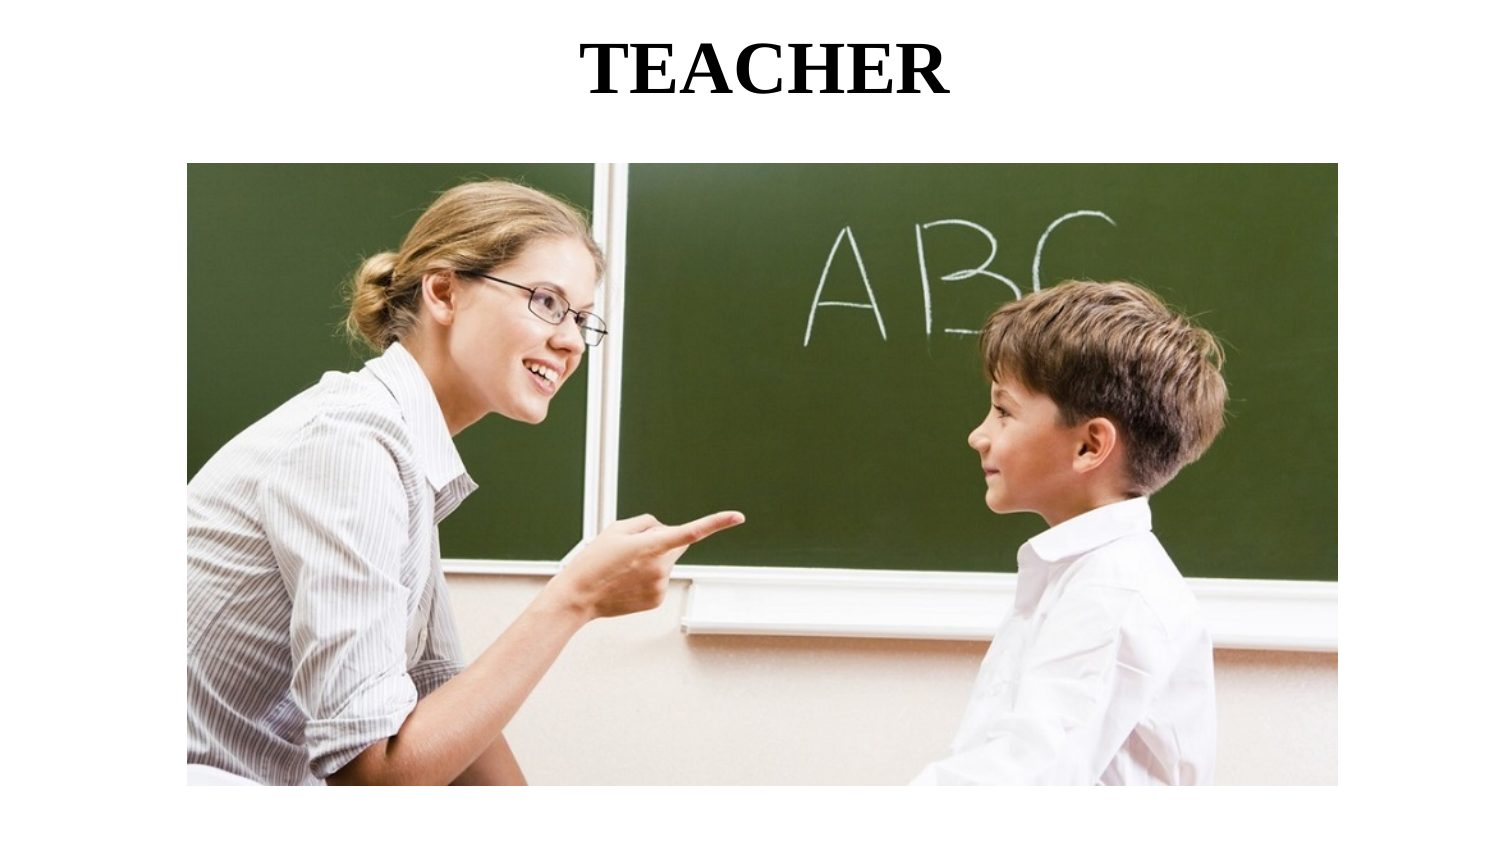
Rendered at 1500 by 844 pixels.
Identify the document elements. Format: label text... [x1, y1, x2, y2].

title TEACHER [515, 46, 1015, 81]
picture [187, 163, 1339, 786]
